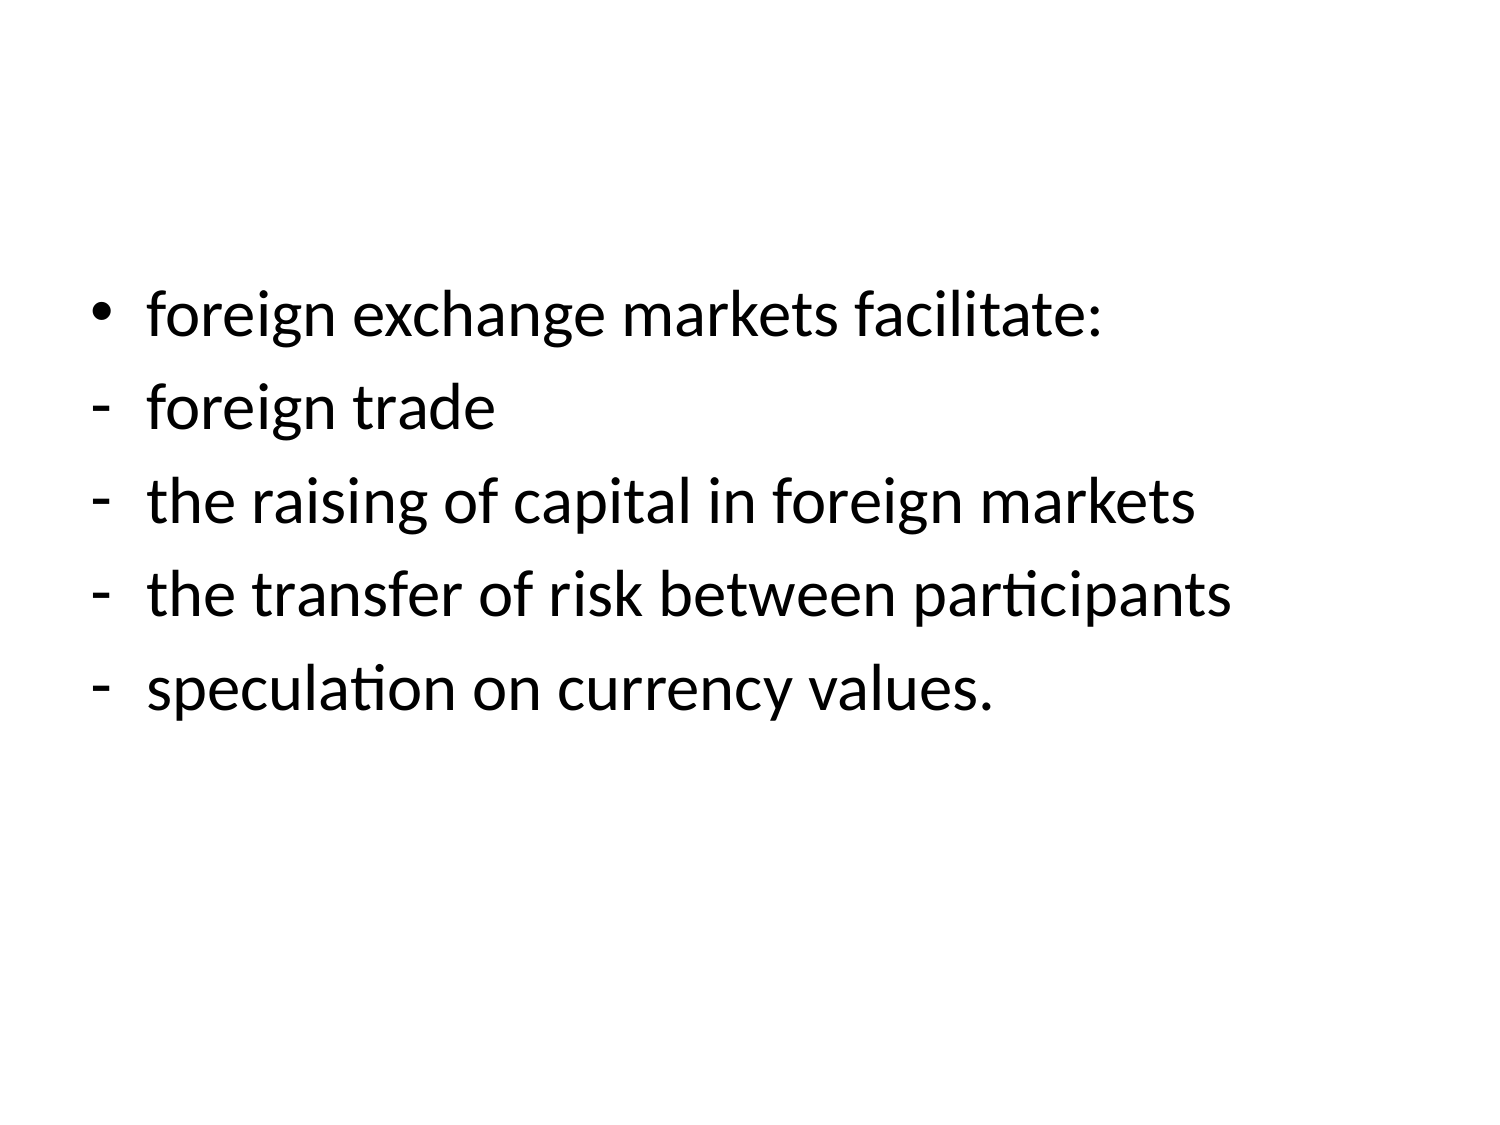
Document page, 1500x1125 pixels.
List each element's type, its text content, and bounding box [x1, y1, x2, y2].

list foreign exchange markets facilitate: foreign trade the raising of capital in foreign markets the transfer of risk between participants speculation on currency values. [75, 262, 1425, 1005]
